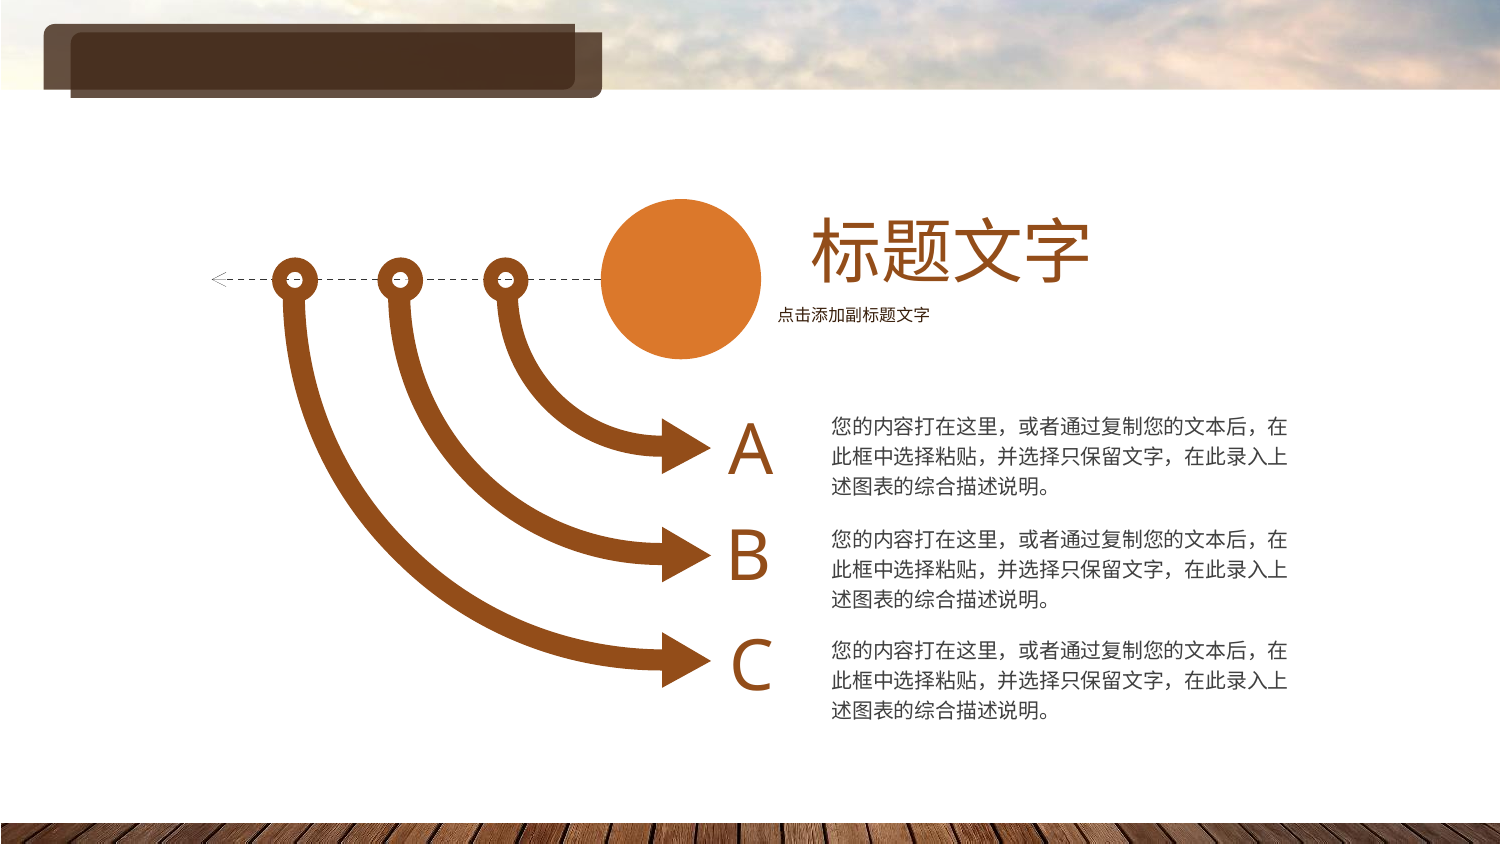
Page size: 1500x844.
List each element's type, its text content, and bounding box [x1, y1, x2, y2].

text_box [496, 291, 711, 475]
text_box B [716, 504, 781, 600]
text_box [272, 257, 319, 301]
picture [1, 823, 1500, 844]
text_box C [719, 614, 784, 709]
text_box 您的内容打在这里，或者通过复制您的文本后，在此框中选择粘贴，并选择只保留文字，在此录入上述图表的综合描述说明。 [822, 517, 1300, 617]
picture [1, 0, 1500, 89]
text_box 您的内容打在这里，或者通过复制您的文本后，在此框中选择粘贴，并选择只保留文字，在此录入上述图表的综合描述说明。 [822, 628, 1300, 728]
text_box [388, 291, 712, 583]
text_box [483, 257, 529, 301]
text_box [282, 291, 712, 688]
text_box 您的内容打在这里，或者通过复制您的文本后，在此框中选择粘贴，并选择只保留文字，在此录入上述图表的综合描述说明。 [822, 404, 1300, 504]
text_box A [719, 398, 784, 493]
text_box [600, 199, 762, 360]
text_box [211, 272, 234, 287]
text_box 标题文字 [801, 202, 1104, 297]
text_box [377, 257, 424, 300]
text_box 点击添加副标题文字 [762, 284, 1037, 335]
